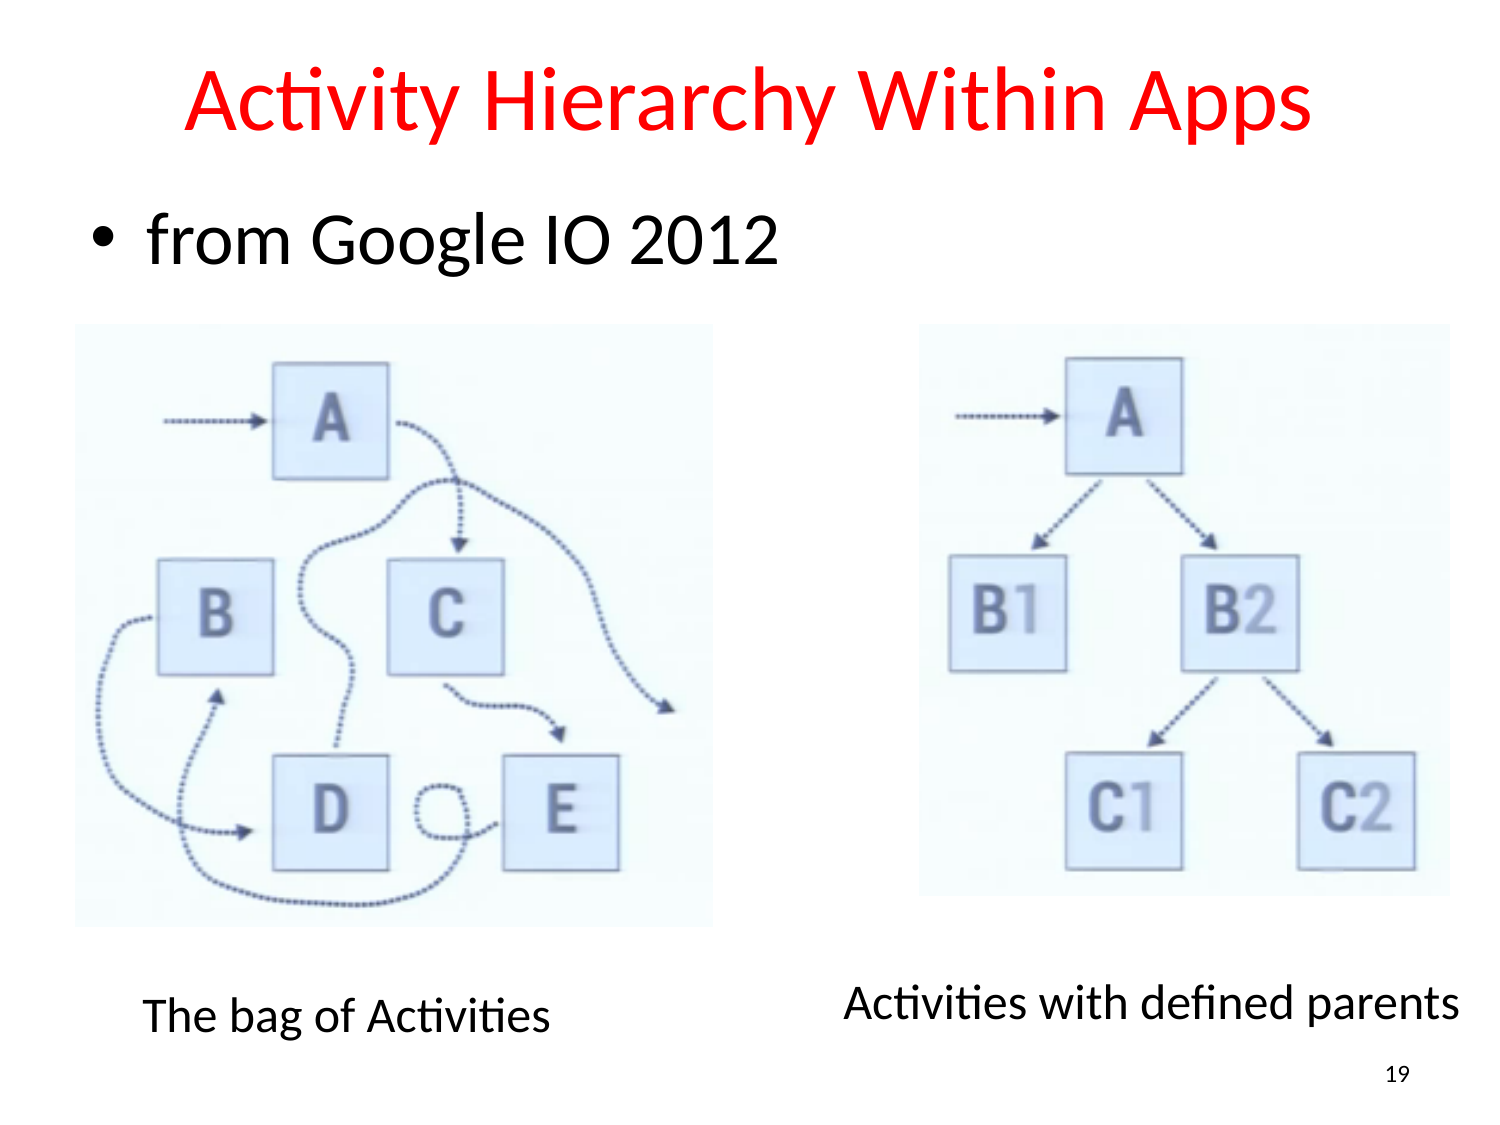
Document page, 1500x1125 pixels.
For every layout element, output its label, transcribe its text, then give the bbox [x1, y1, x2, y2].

list from Google IO 2012 [75, 182, 1425, 1038]
title Activity Hierarchy Within Apps [75, 0, 1425, 182]
text_box Activities with defined parents [828, 962, 1476, 1038]
picture [74, 324, 713, 928]
slide_number 19 [1074, 1042, 1425, 1103]
picture [919, 324, 1451, 896]
text_box The bag of Activities [127, 974, 567, 1050]
